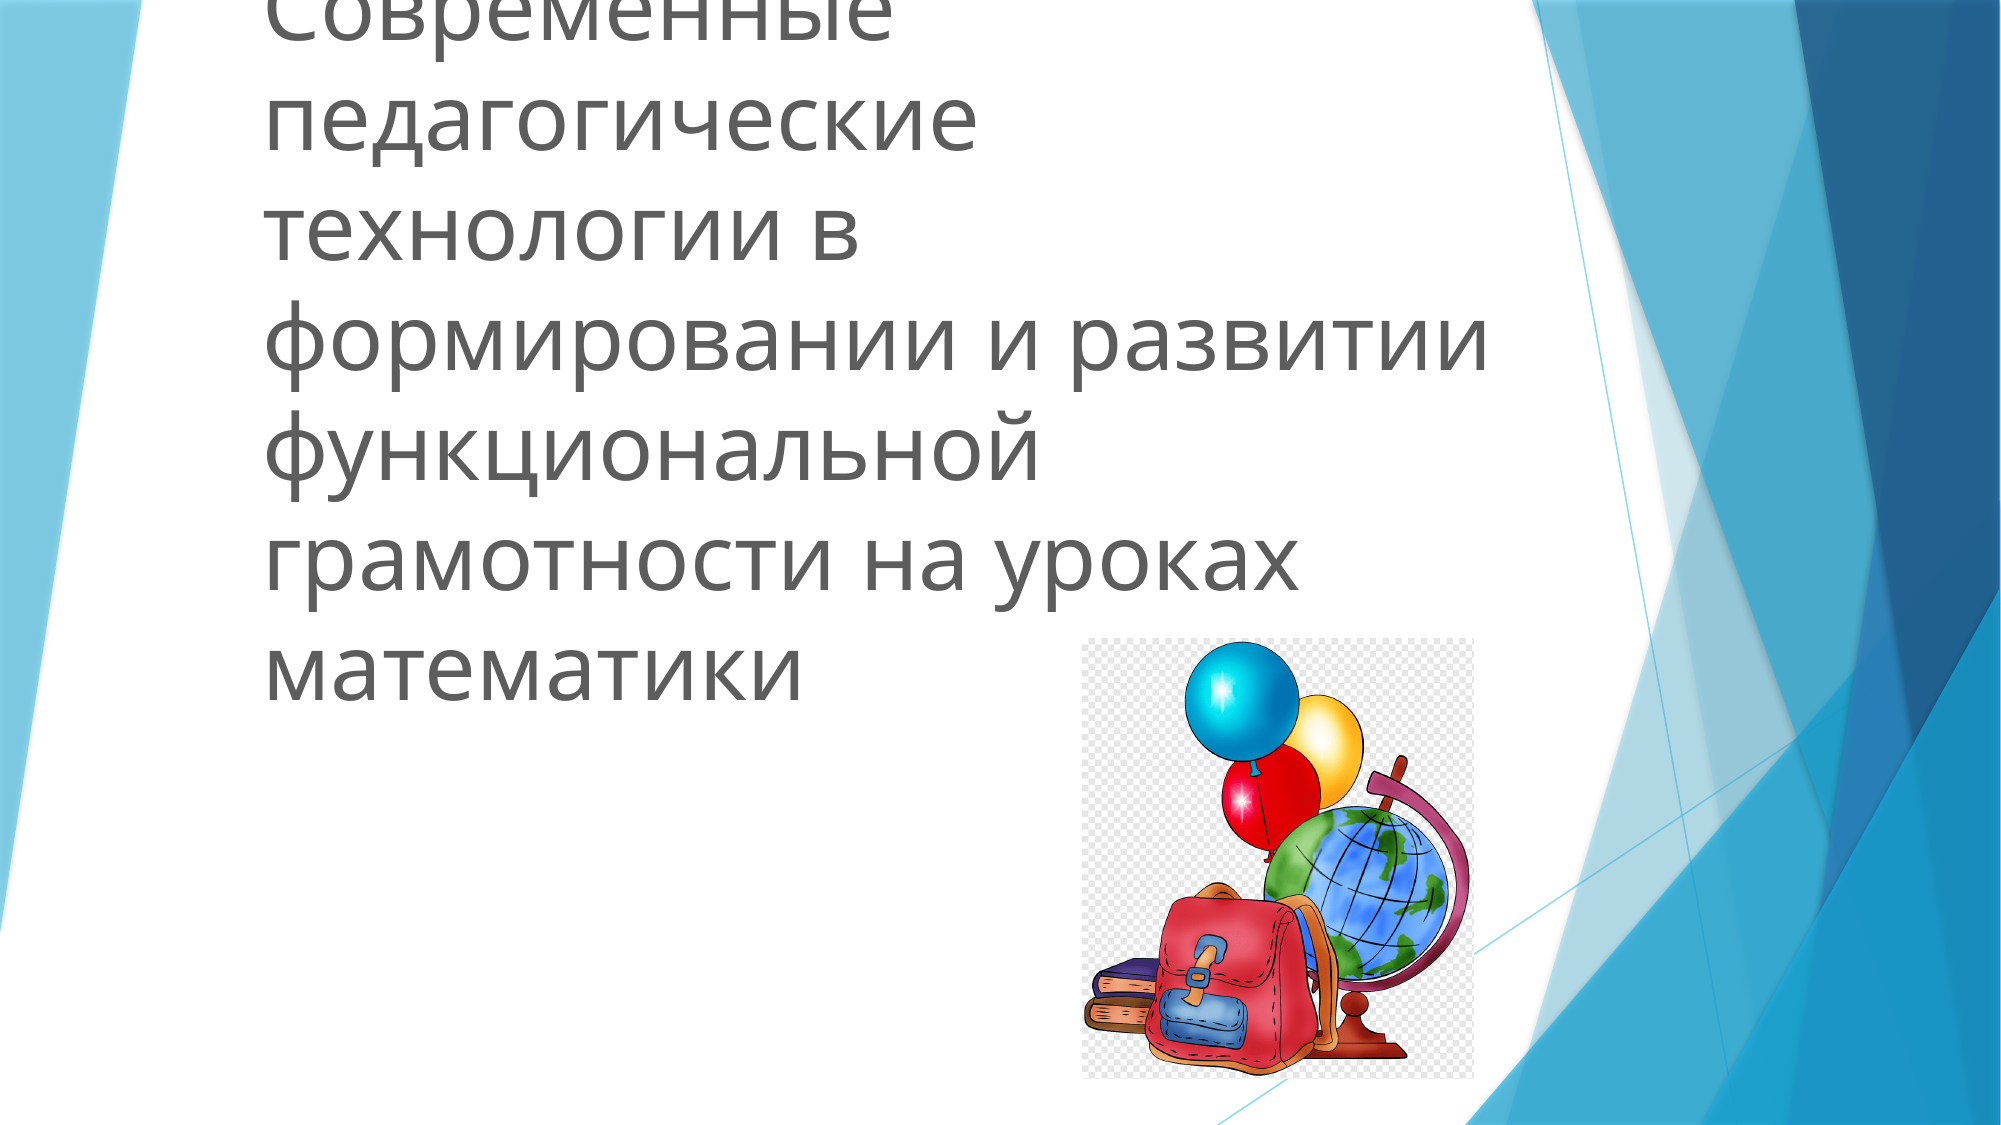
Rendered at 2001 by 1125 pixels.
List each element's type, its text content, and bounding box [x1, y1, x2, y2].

title Современные педагогические технологии в формировании и развитии функциональной грамотности на уроках математики [247, 546, 1522, 817]
picture [1082, 638, 1474, 1080]
